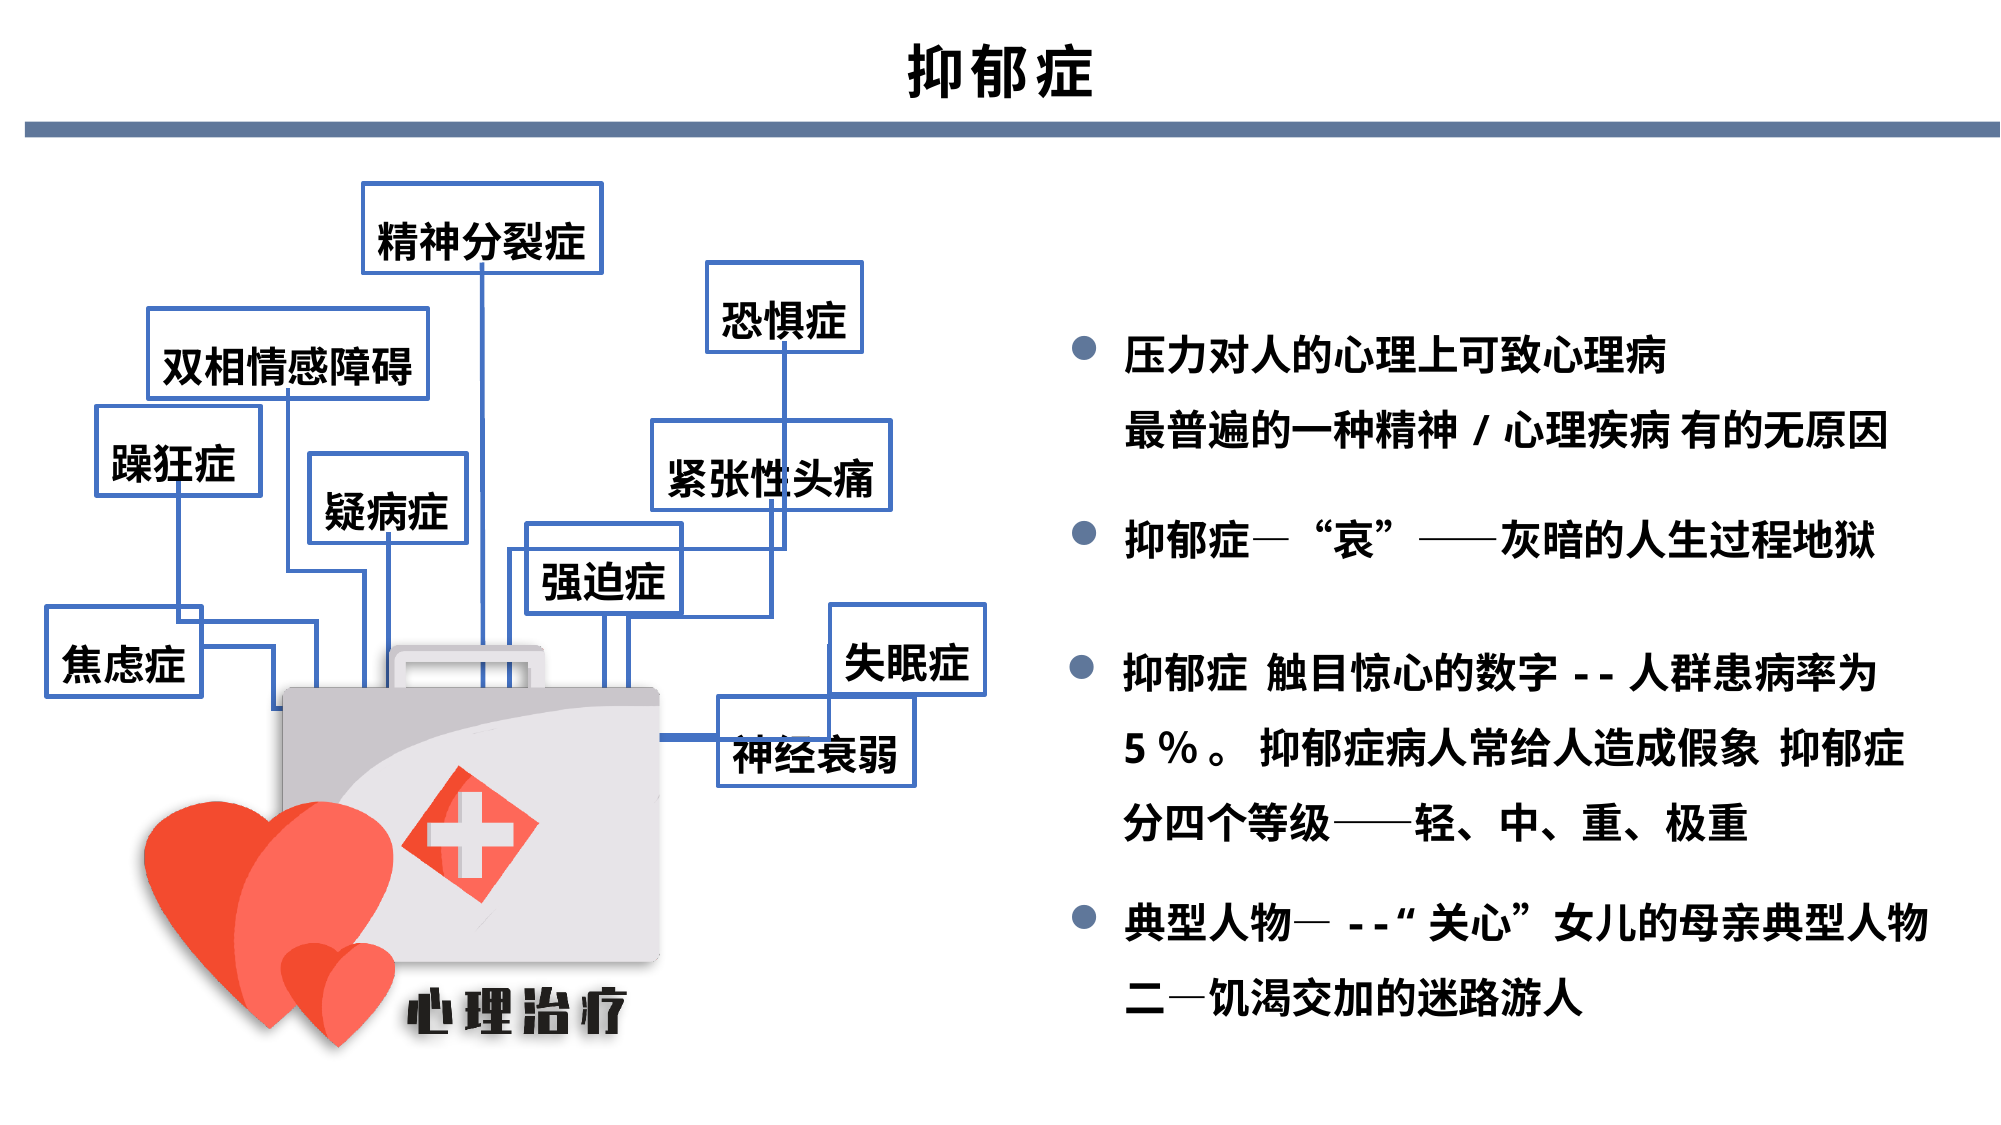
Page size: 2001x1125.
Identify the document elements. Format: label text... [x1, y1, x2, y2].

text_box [1051, 296, 1959, 1020]
picture [54, 606, 772, 1084]
text_box [24, 121, 2000, 138]
text_box 抑郁症 [891, 27, 1109, 113]
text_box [45, 183, 987, 947]
